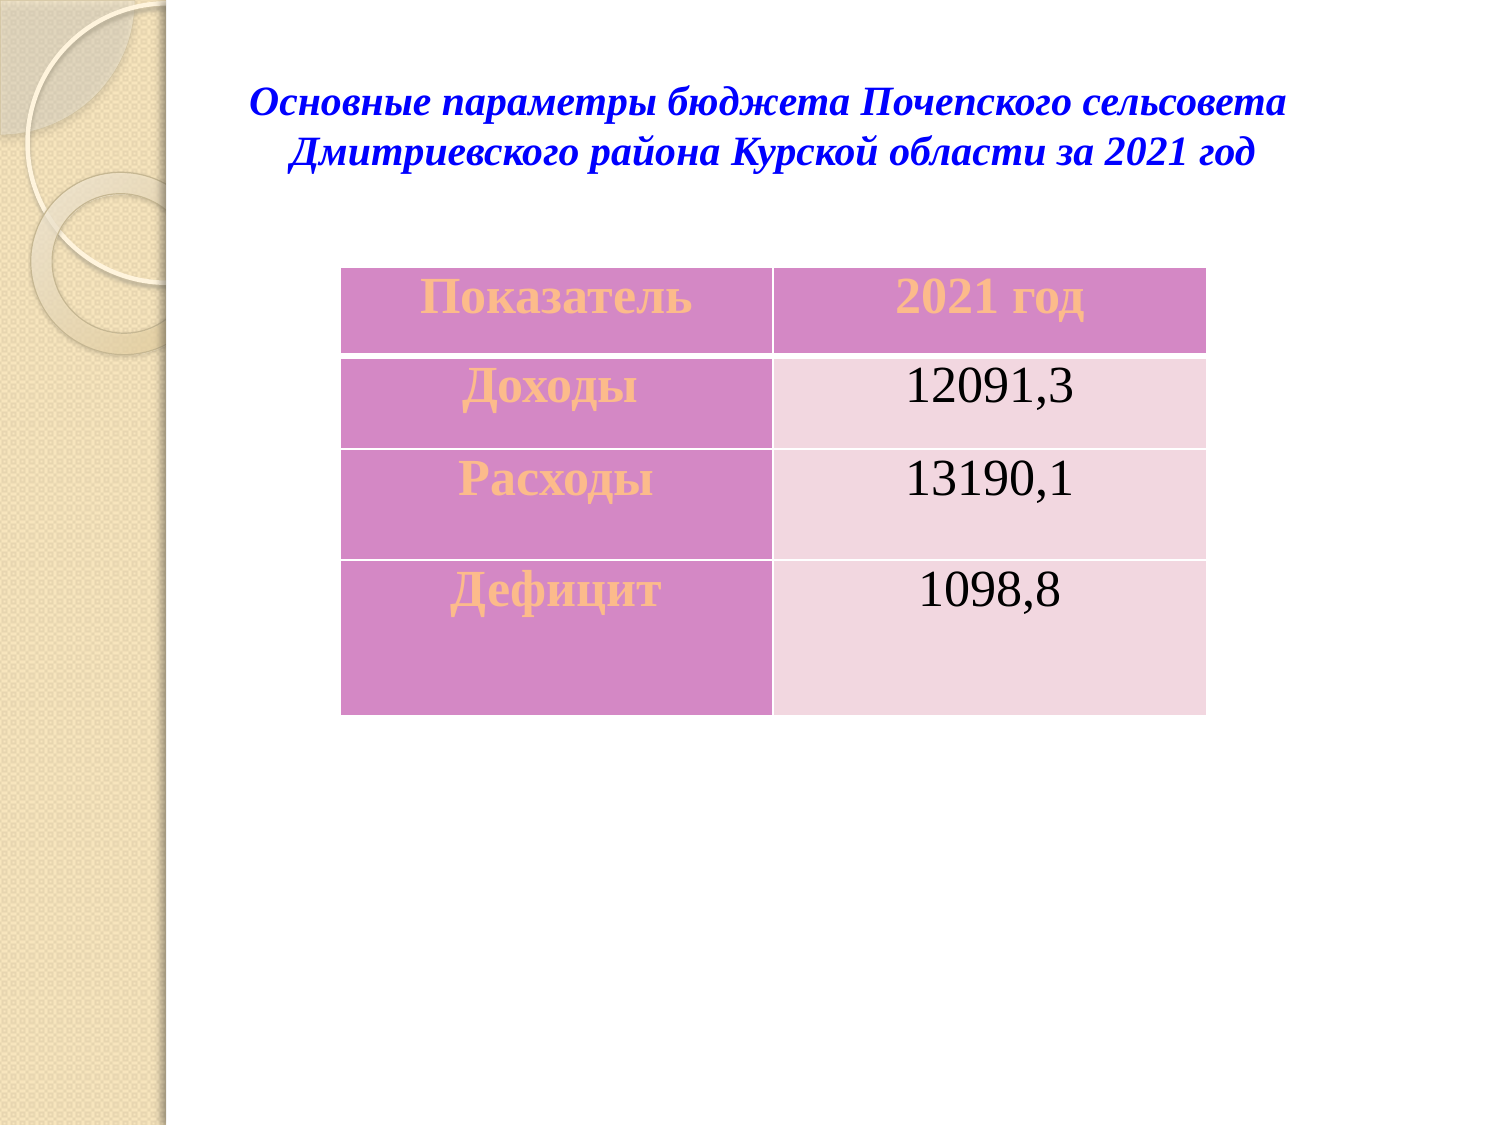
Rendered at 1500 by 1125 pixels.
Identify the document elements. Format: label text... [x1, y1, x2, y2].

table_cell 13190,1 [774, 450, 1206, 559]
table_cell Дефицит [341, 561, 772, 715]
table_cell Доходы [341, 359, 772, 448]
table_cell 1098,8 [774, 561, 1206, 715]
table_header 2021 год [774, 268, 1206, 353]
table_cell Расходы [341, 450, 772, 559]
text_box Основные параметры бюджета Почепского сельсовета Дмитриевского района Курской области за 2021 год [47, 66, 1500, 182]
table_header Показатель [341, 268, 772, 353]
table_cell 12091,3 [774, 359, 1206, 448]
